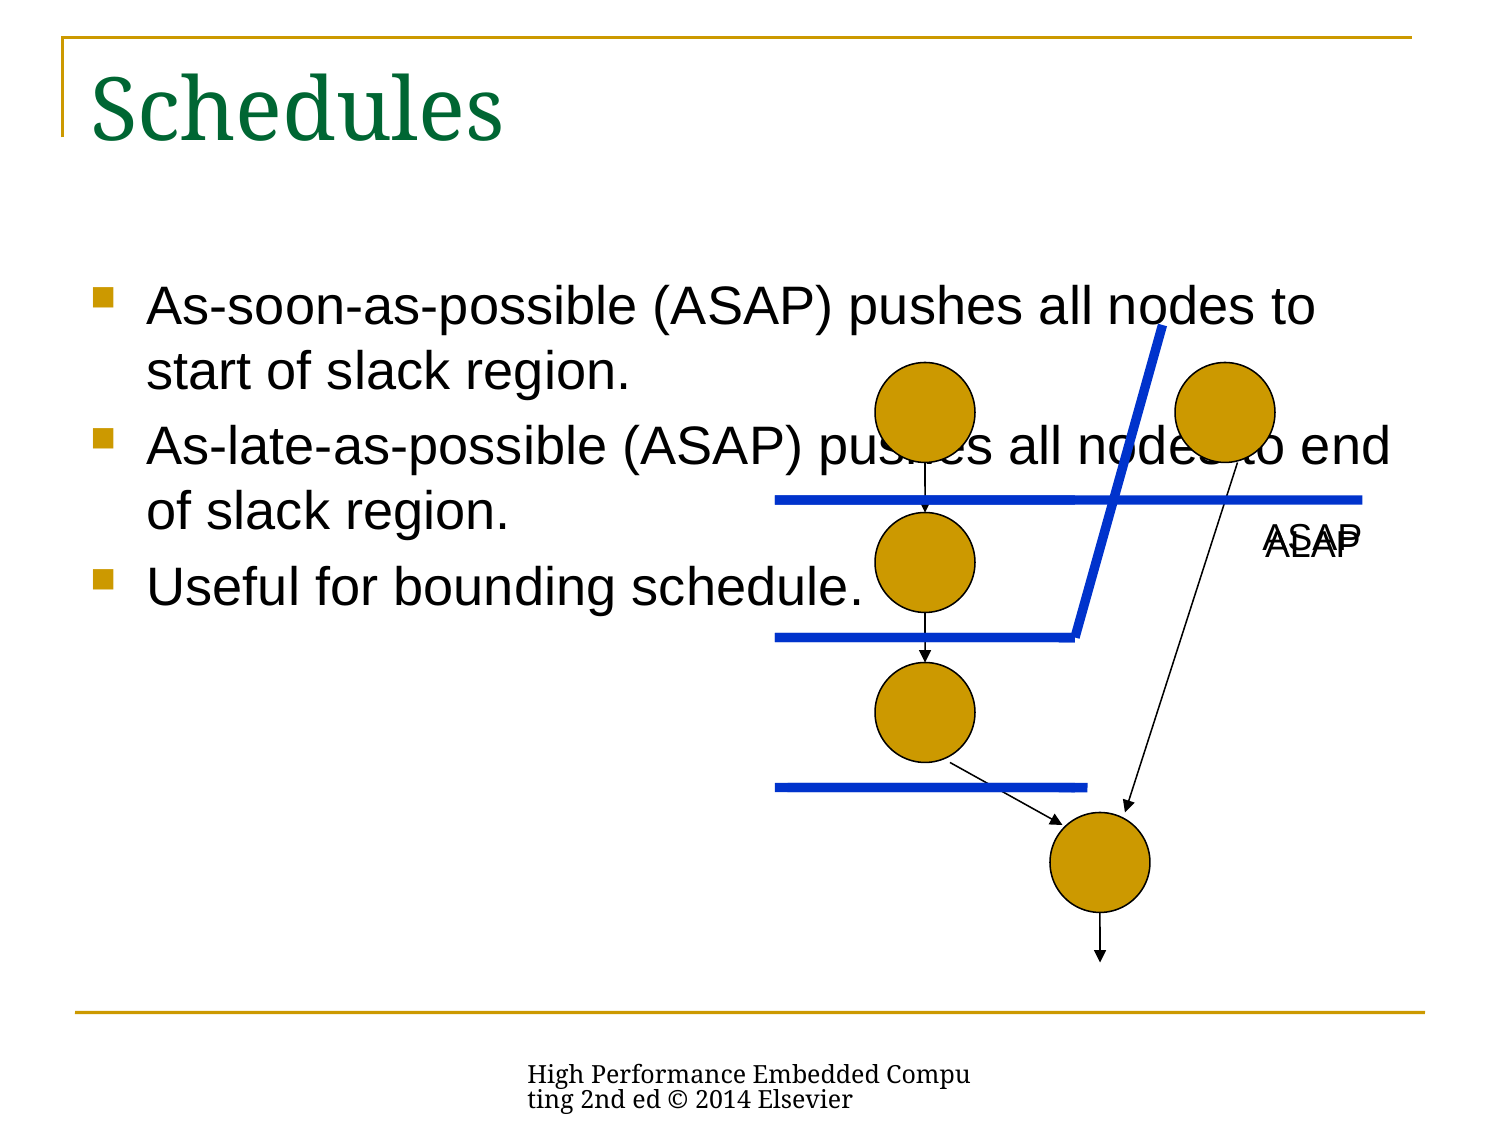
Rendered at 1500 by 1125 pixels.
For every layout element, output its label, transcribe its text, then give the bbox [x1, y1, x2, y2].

text_box [1013, 798, 1063, 826]
text_box [1093, 912, 1107, 963]
text_box [1050, 812, 1150, 913]
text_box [774, 324, 1377, 788]
list As-soon-as-possible (ASAP) pushes all nodes to start of slack region. As-late-as-possible (ASAP) pushes all nodes to end of slack region. Useful for bounding schedule. [75, 262, 1425, 1006]
text_box [1122, 798, 1135, 813]
title Schedules [75, 45, 1425, 233]
footer High Performance Embedded Computing 2nd ed © 2014 Elsevier [512, 1025, 988, 1100]
